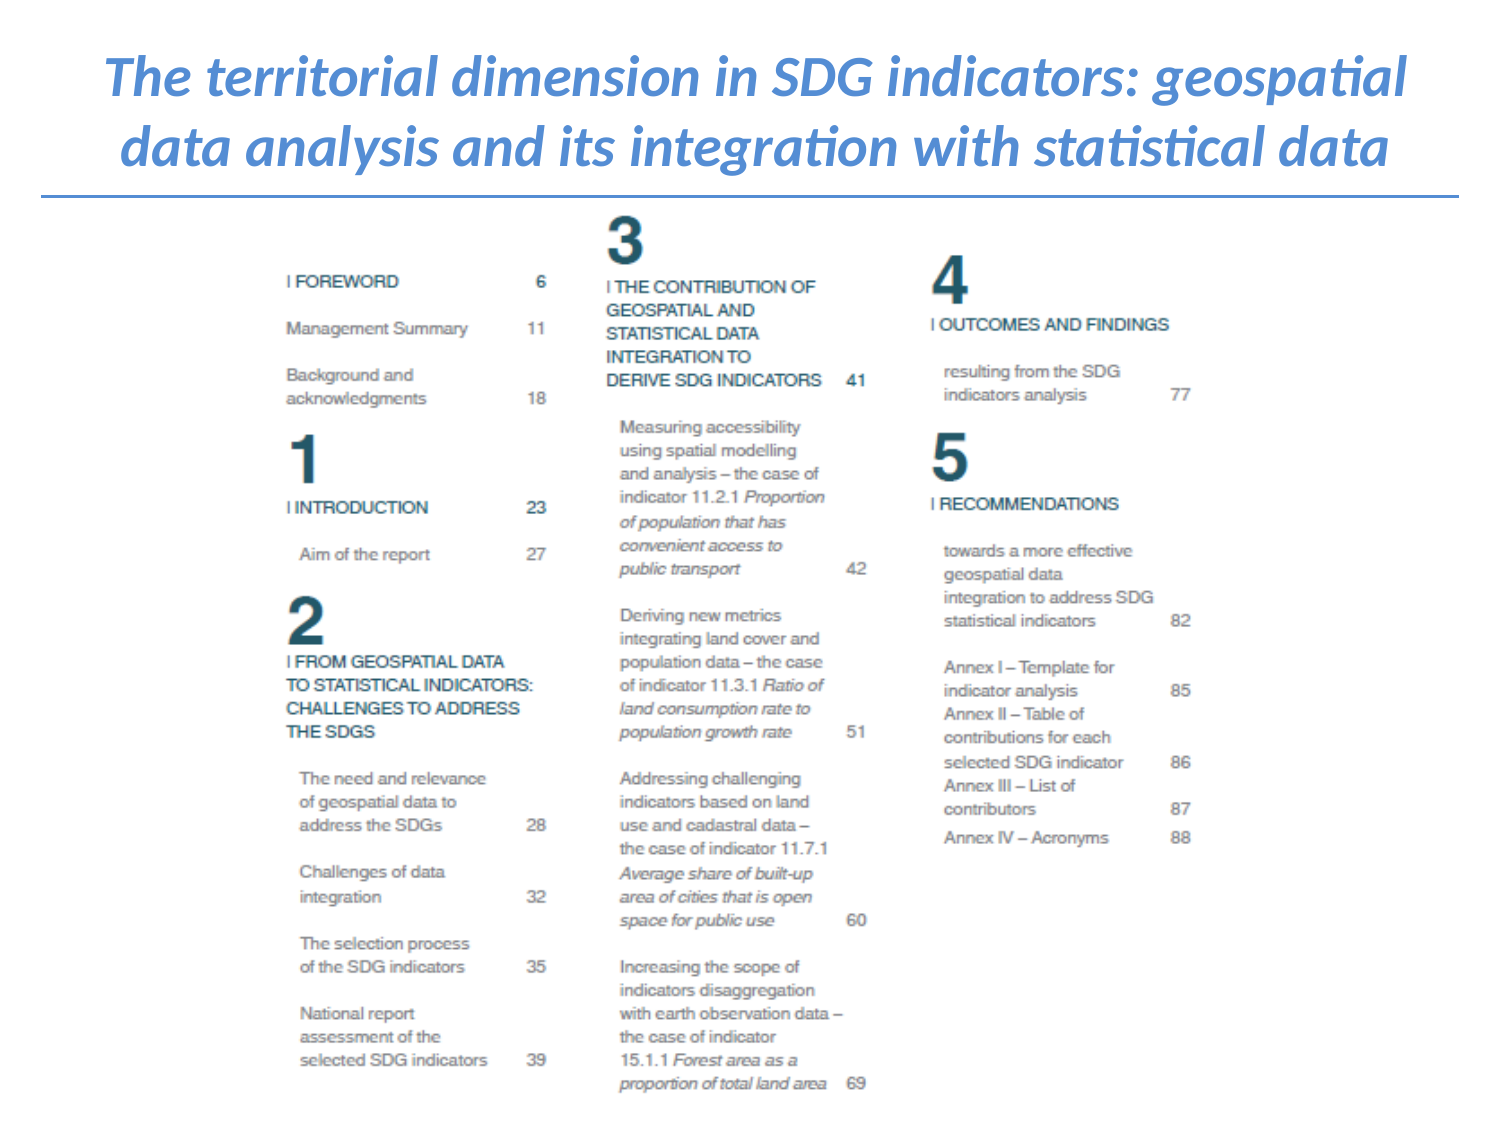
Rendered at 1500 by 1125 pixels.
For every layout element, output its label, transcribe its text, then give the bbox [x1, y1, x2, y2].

text_box The territorial dimension in SDG indicators: geospatial data analysis and its integration with statistical data [64, 30, 1447, 186]
picture [265, 207, 1223, 1113]
